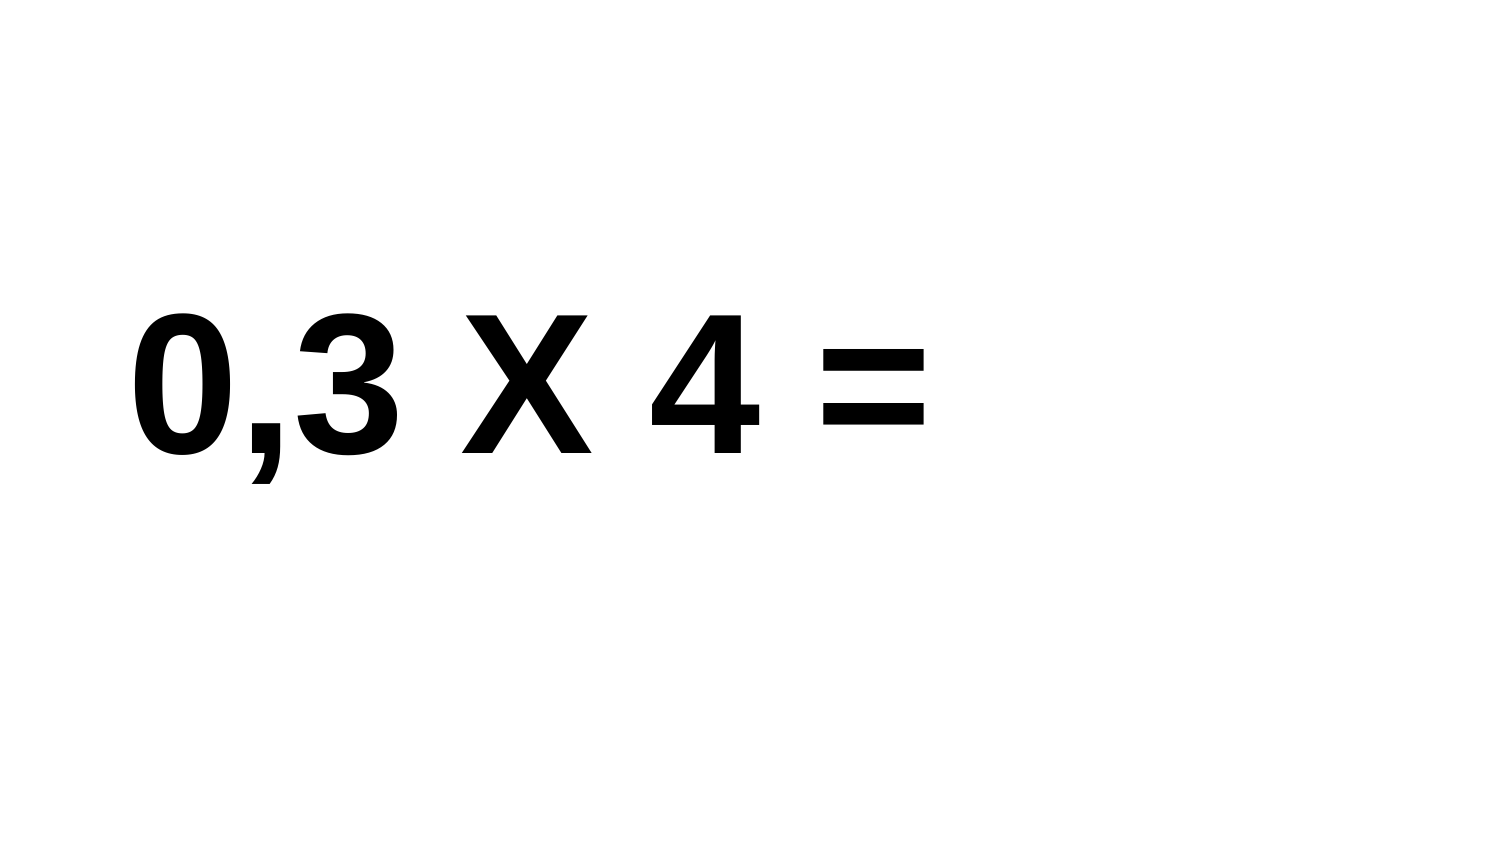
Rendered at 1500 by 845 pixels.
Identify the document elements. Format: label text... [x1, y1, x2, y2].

text_box 0,3 X 4 = [112, 318, 1388, 509]
